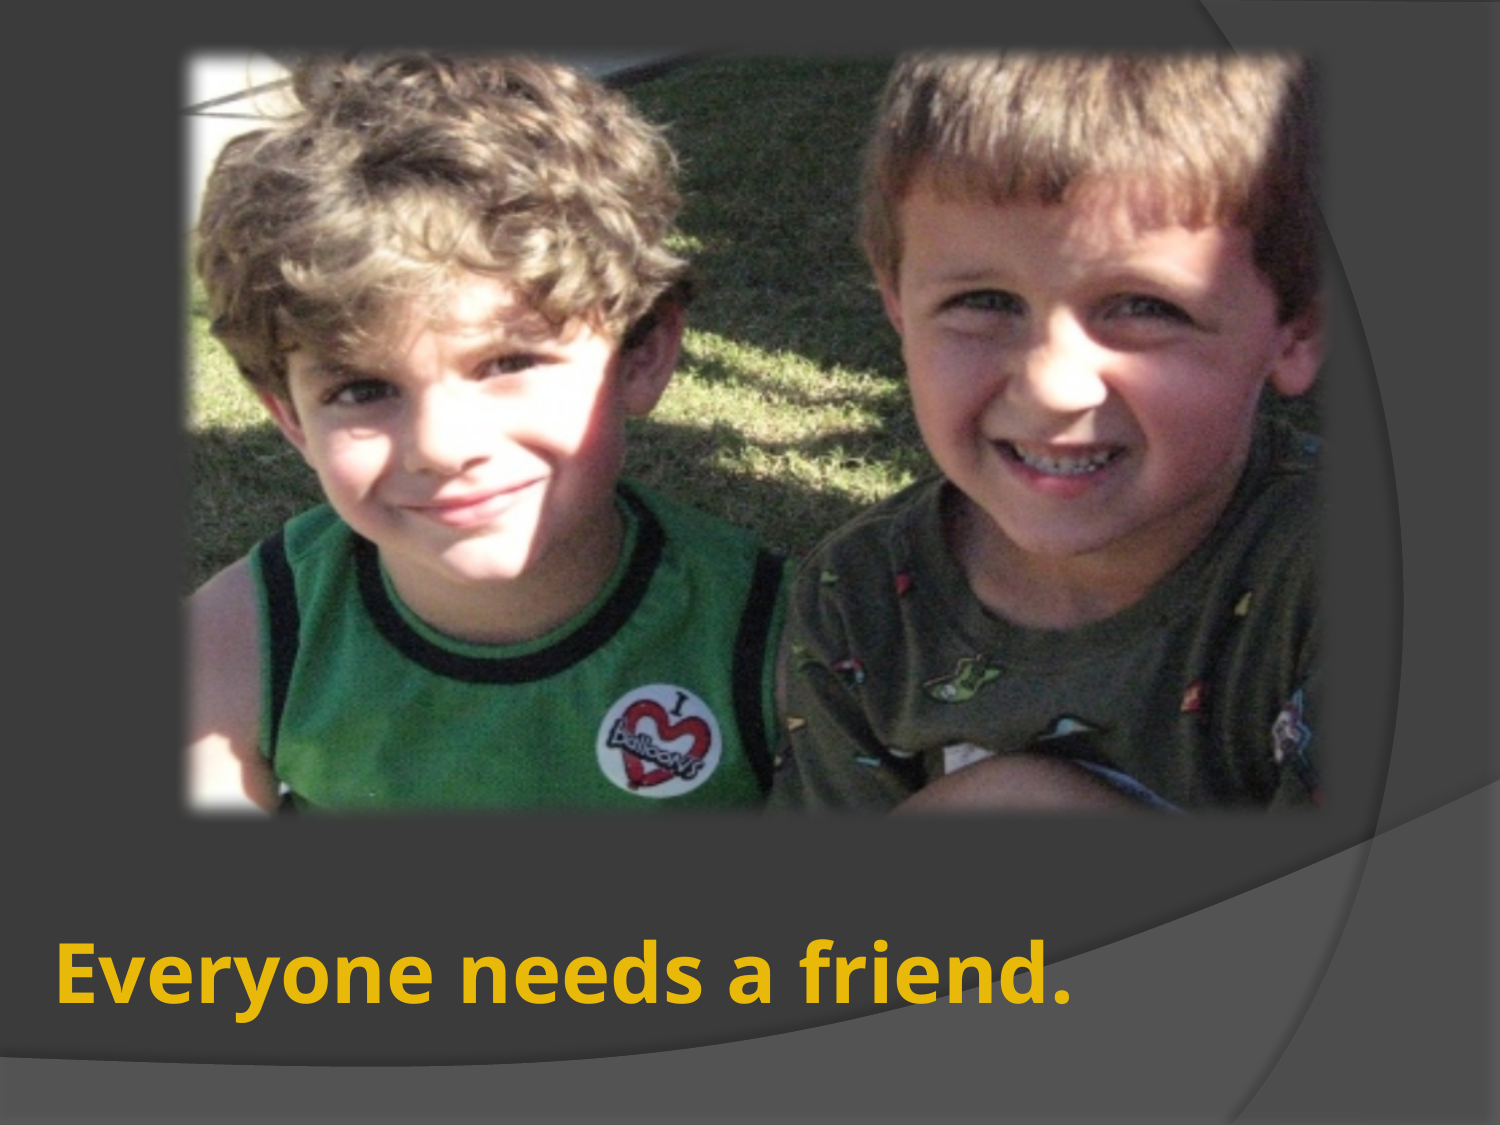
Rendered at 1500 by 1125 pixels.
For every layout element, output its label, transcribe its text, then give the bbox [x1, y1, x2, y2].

text_box Everyone needs a friend. [37, 912, 1475, 1028]
picture [174, 41, 1337, 826]
